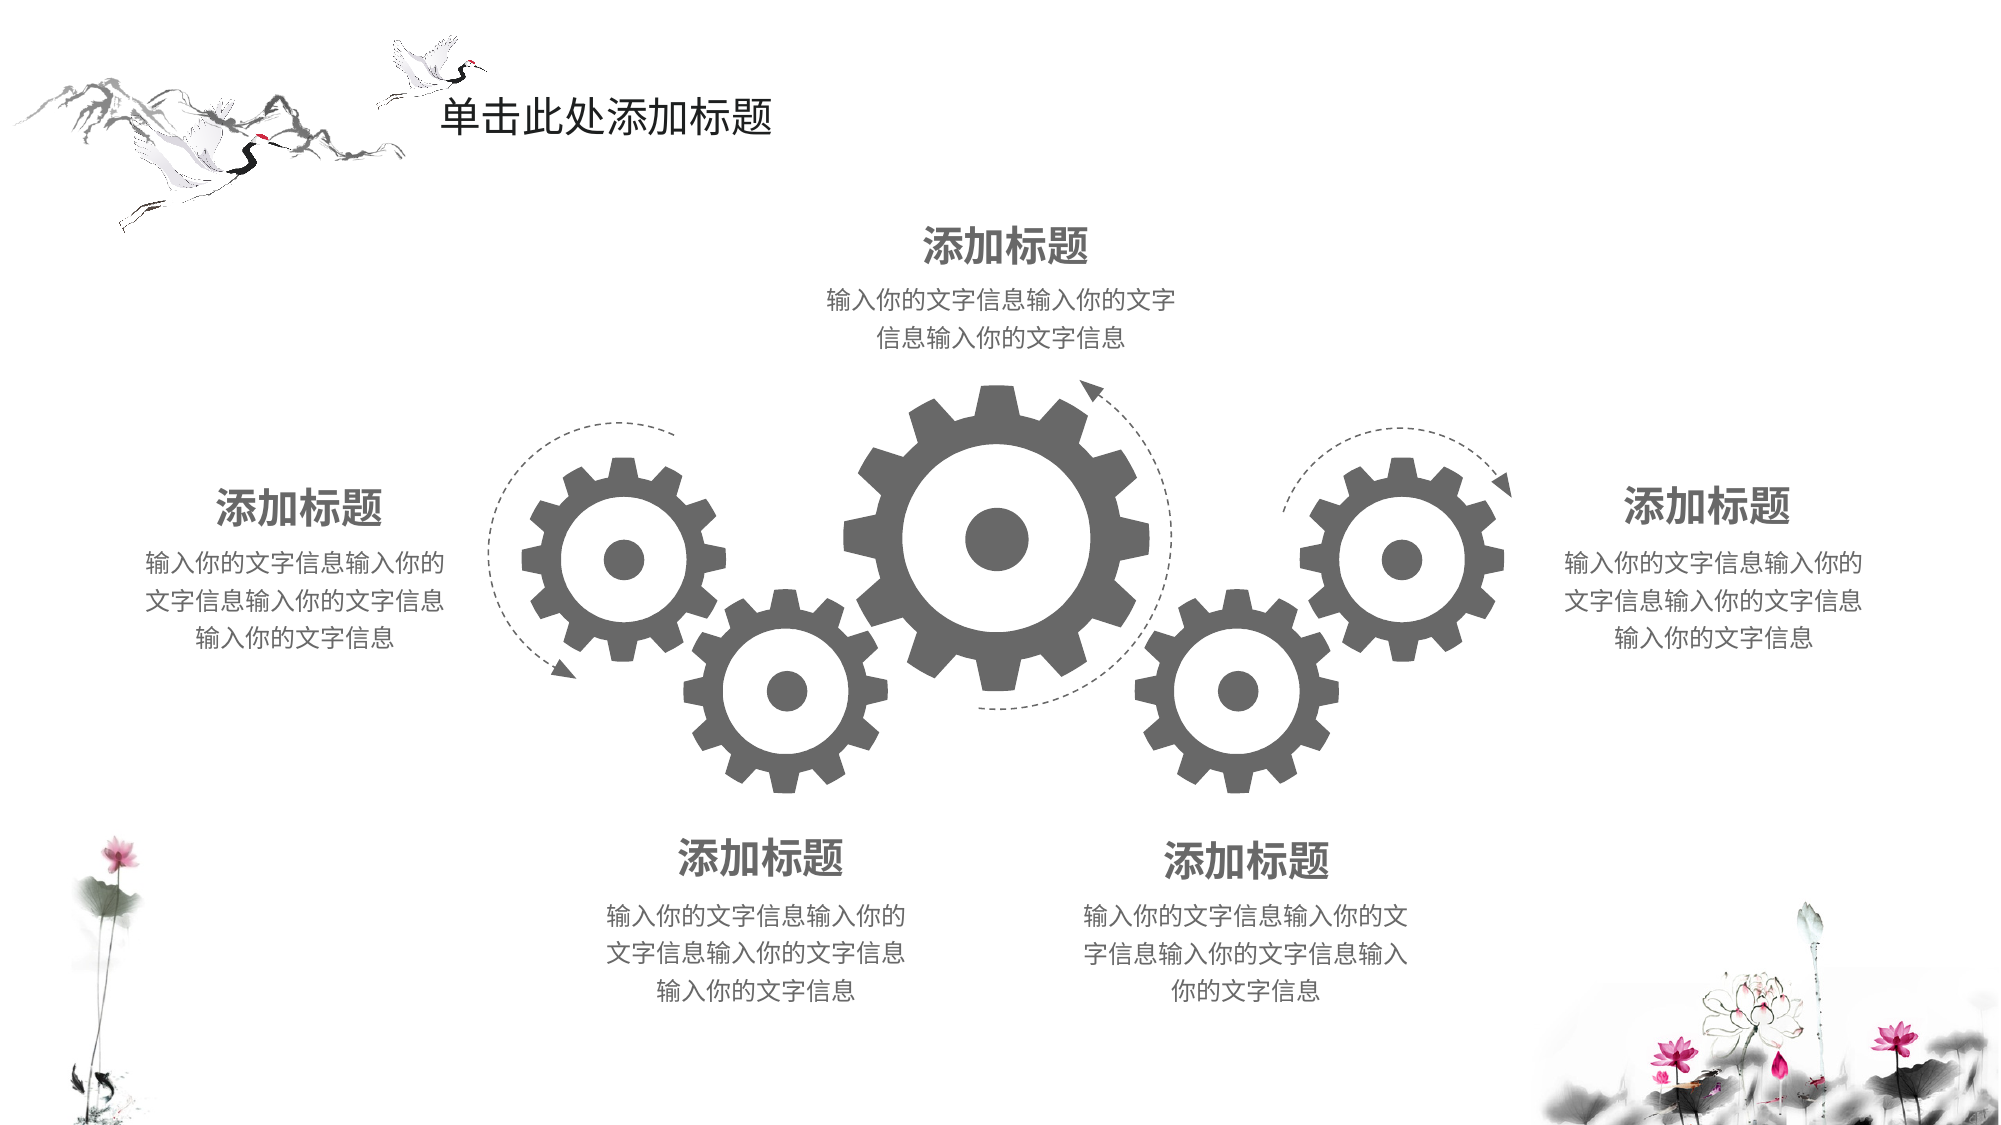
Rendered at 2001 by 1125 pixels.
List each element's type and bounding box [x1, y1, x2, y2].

text_box [12, 35, 1999, 1125]
